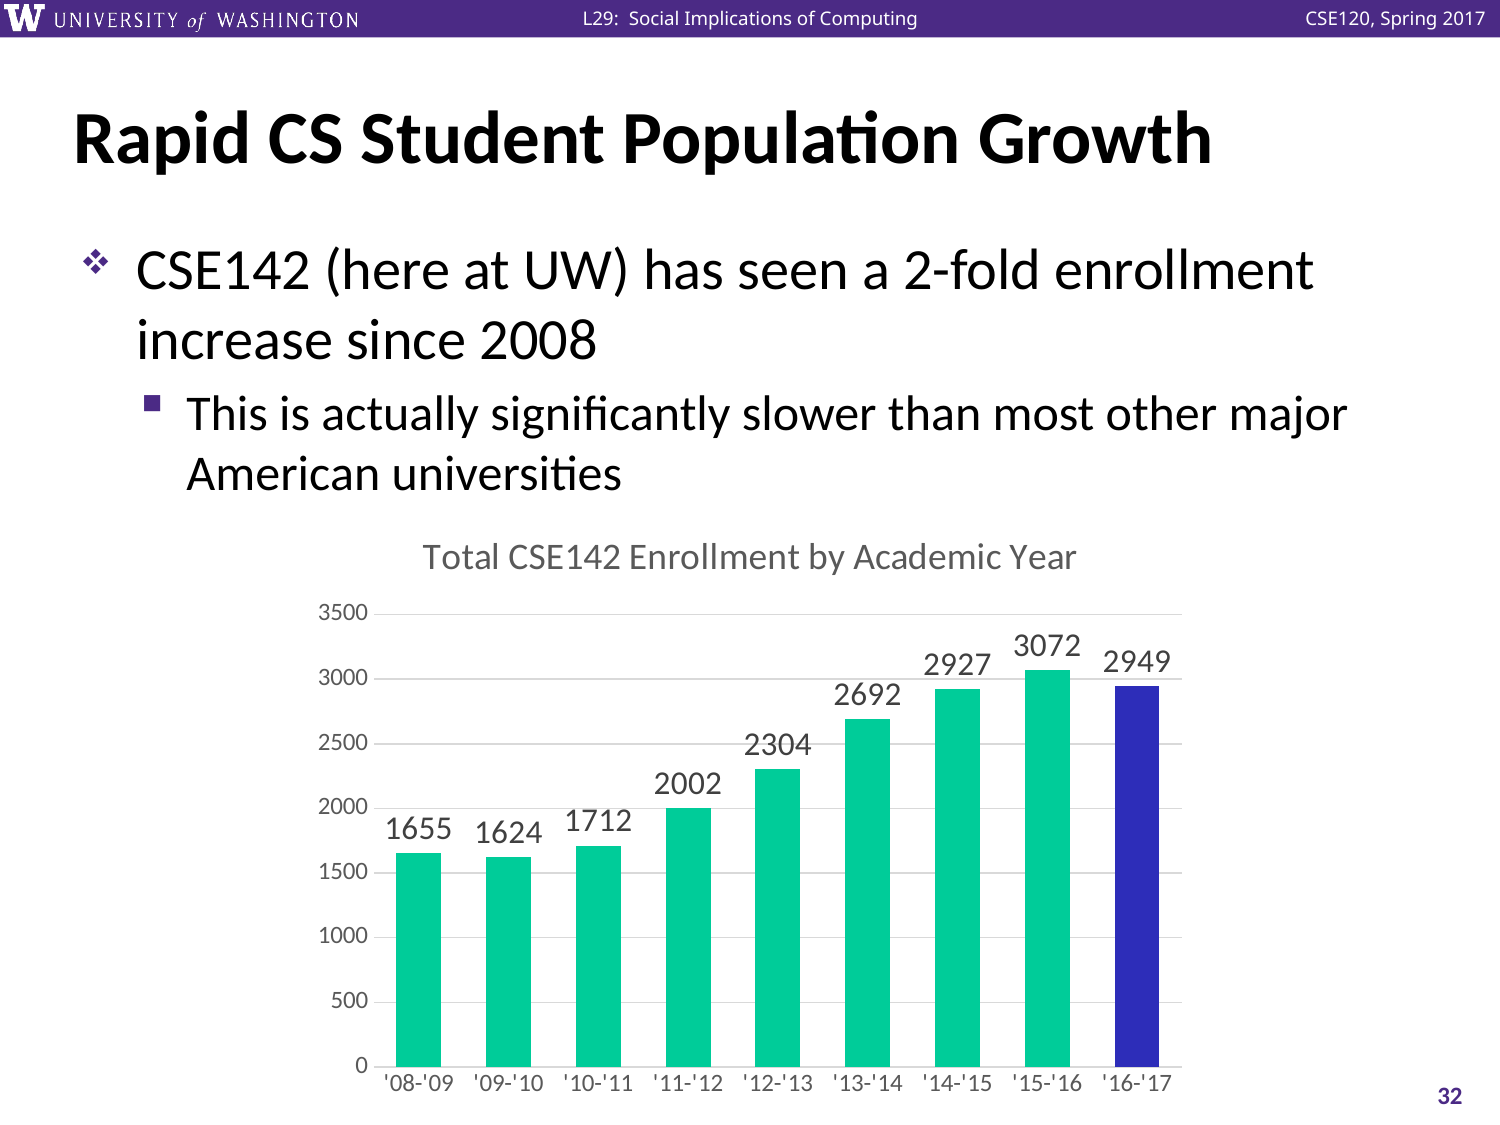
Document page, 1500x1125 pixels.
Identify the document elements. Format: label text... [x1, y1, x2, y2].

chart [299, 509, 1201, 1111]
slide_number 32 [1400, 1065, 1500, 1125]
list CSE142 (here at UW) has seen a 2-fold enrollment increase since 2008 This is actually significantly slower than most other major American universities [64, 223, 1438, 1040]
picture [4, 4, 358, 32]
title Rapid CS Student Population Growth [58, 71, 1438, 197]
